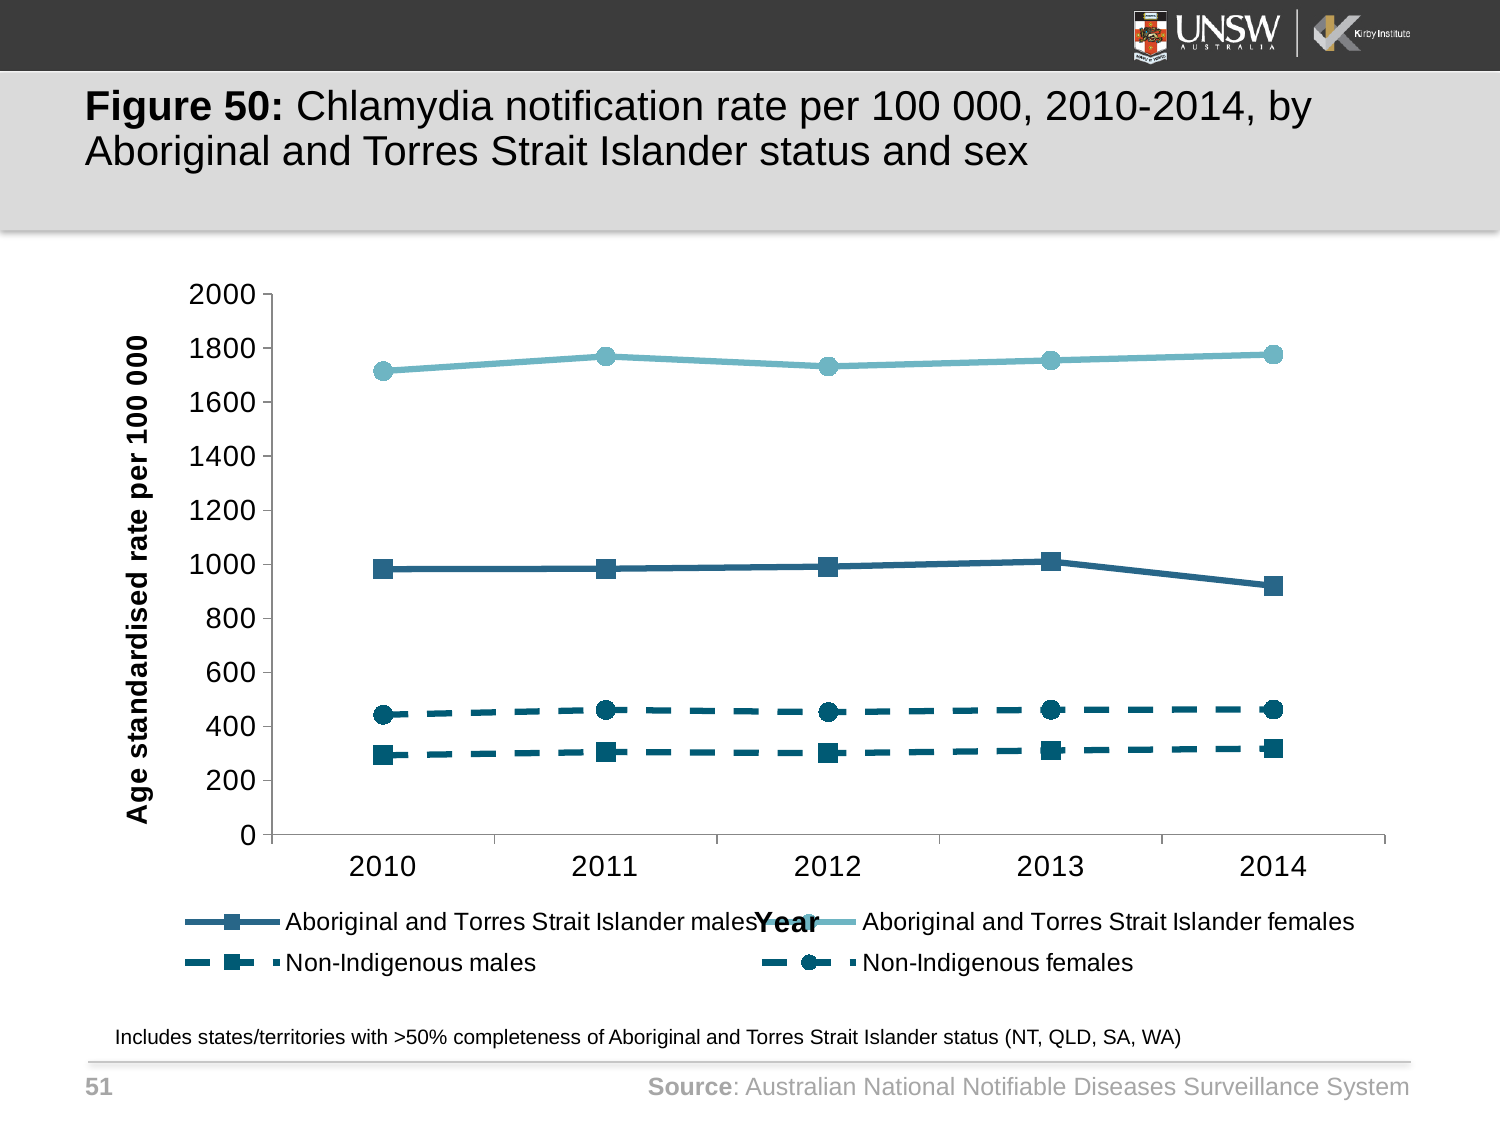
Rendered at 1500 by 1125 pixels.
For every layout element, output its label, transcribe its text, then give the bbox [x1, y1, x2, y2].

list Source: Australian National Notifiable Diseases Surveillance System [262, 1070, 1412, 1112]
picture [0, 0, 1500, 71]
slide_number 51 [85, 1070, 195, 1112]
chart [84, 262, 1412, 1023]
title Figure 50: Chlamydia notification rate per 100 000, 2010-2014, by Aboriginal and Torres Strait Islander status and sex [85, 84, 1412, 216]
text_box Includes states/territories with >50% completeness of Aboriginal and Torres Strait Islander status (NT, QLD, SA, WA) [100, 1016, 1424, 1057]
